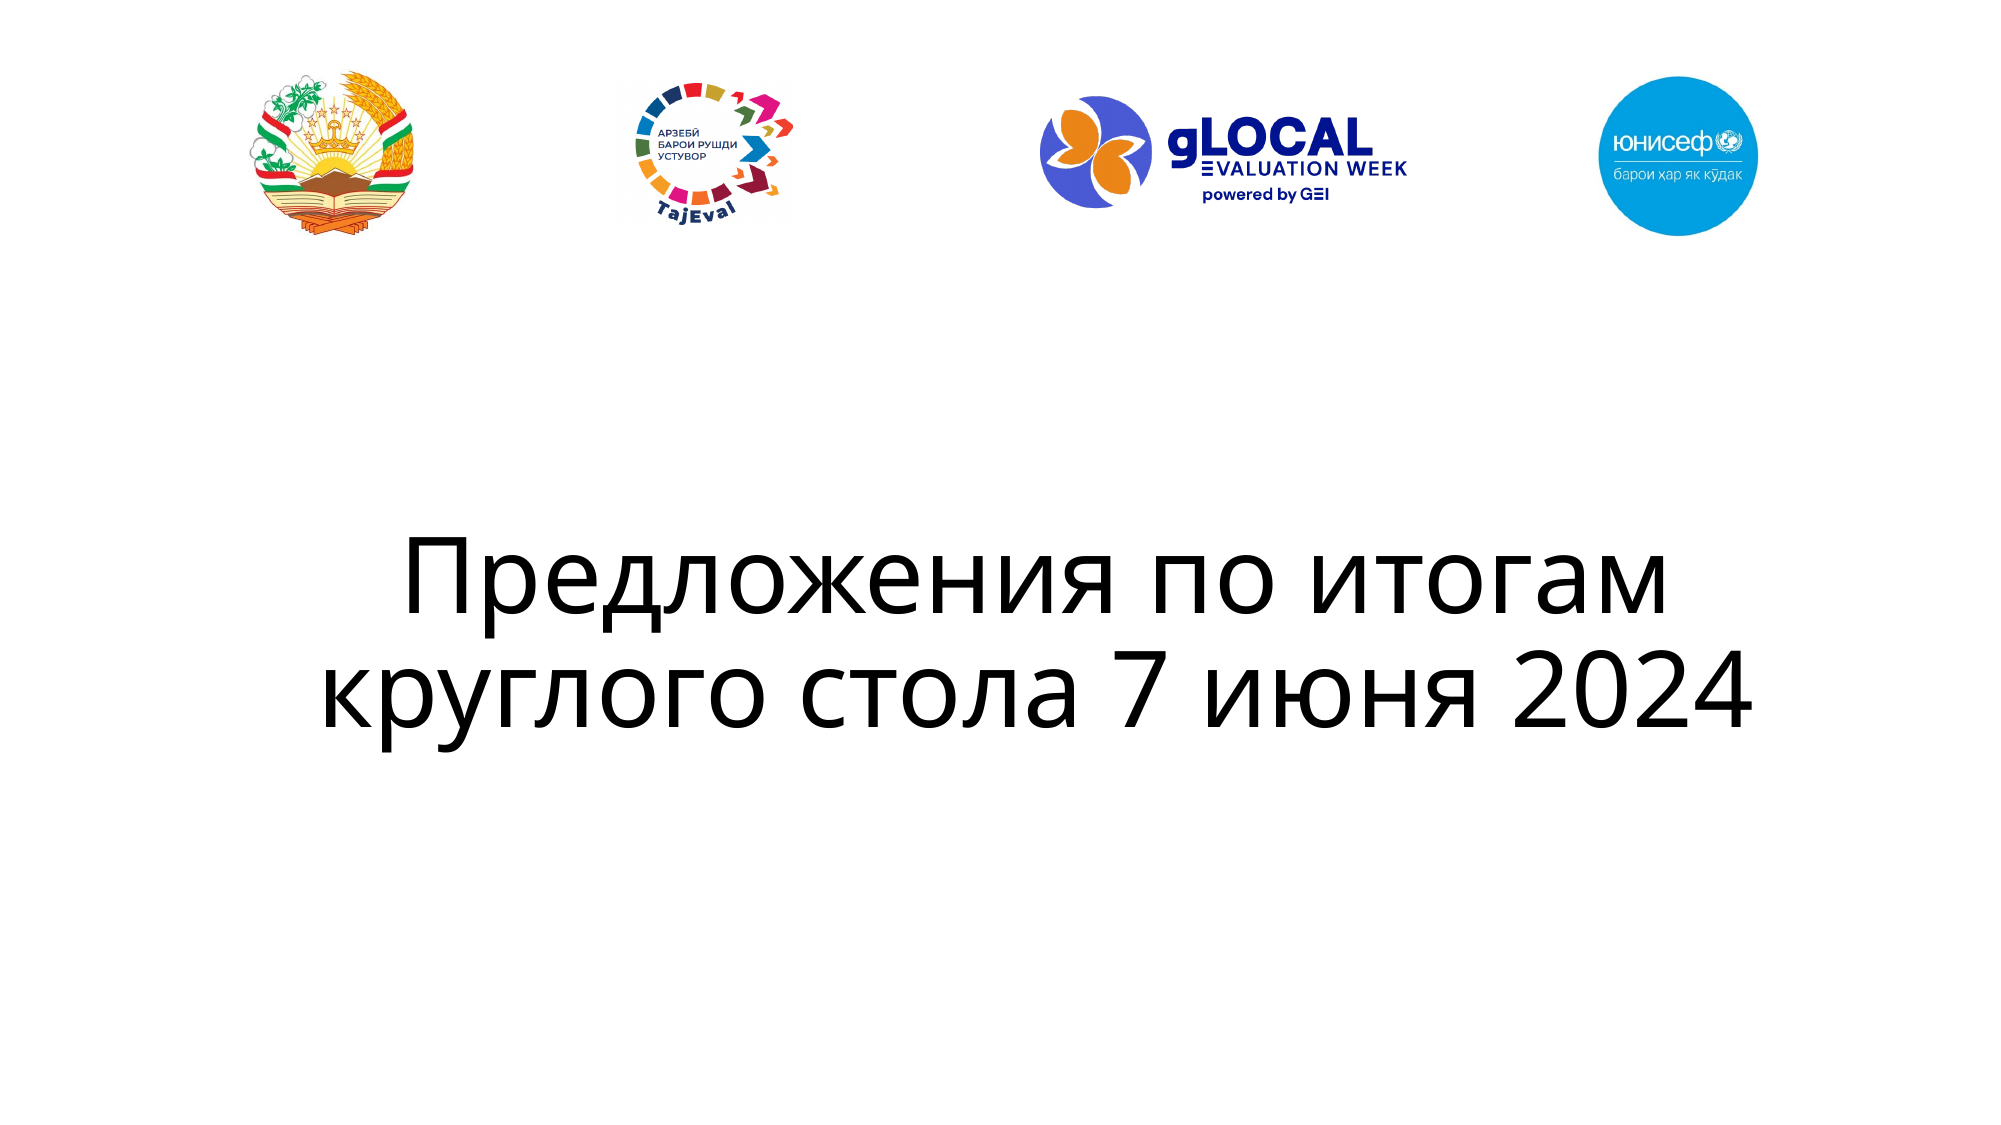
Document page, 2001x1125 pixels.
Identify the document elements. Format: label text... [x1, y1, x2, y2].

picture [1597, 75, 1759, 237]
title Предложения по итогам круглого стола 7 июня 2024 [286, 366, 1787, 759]
picture [248, 69, 415, 236]
picture [615, 77, 793, 227]
picture [1036, 89, 1411, 215]
